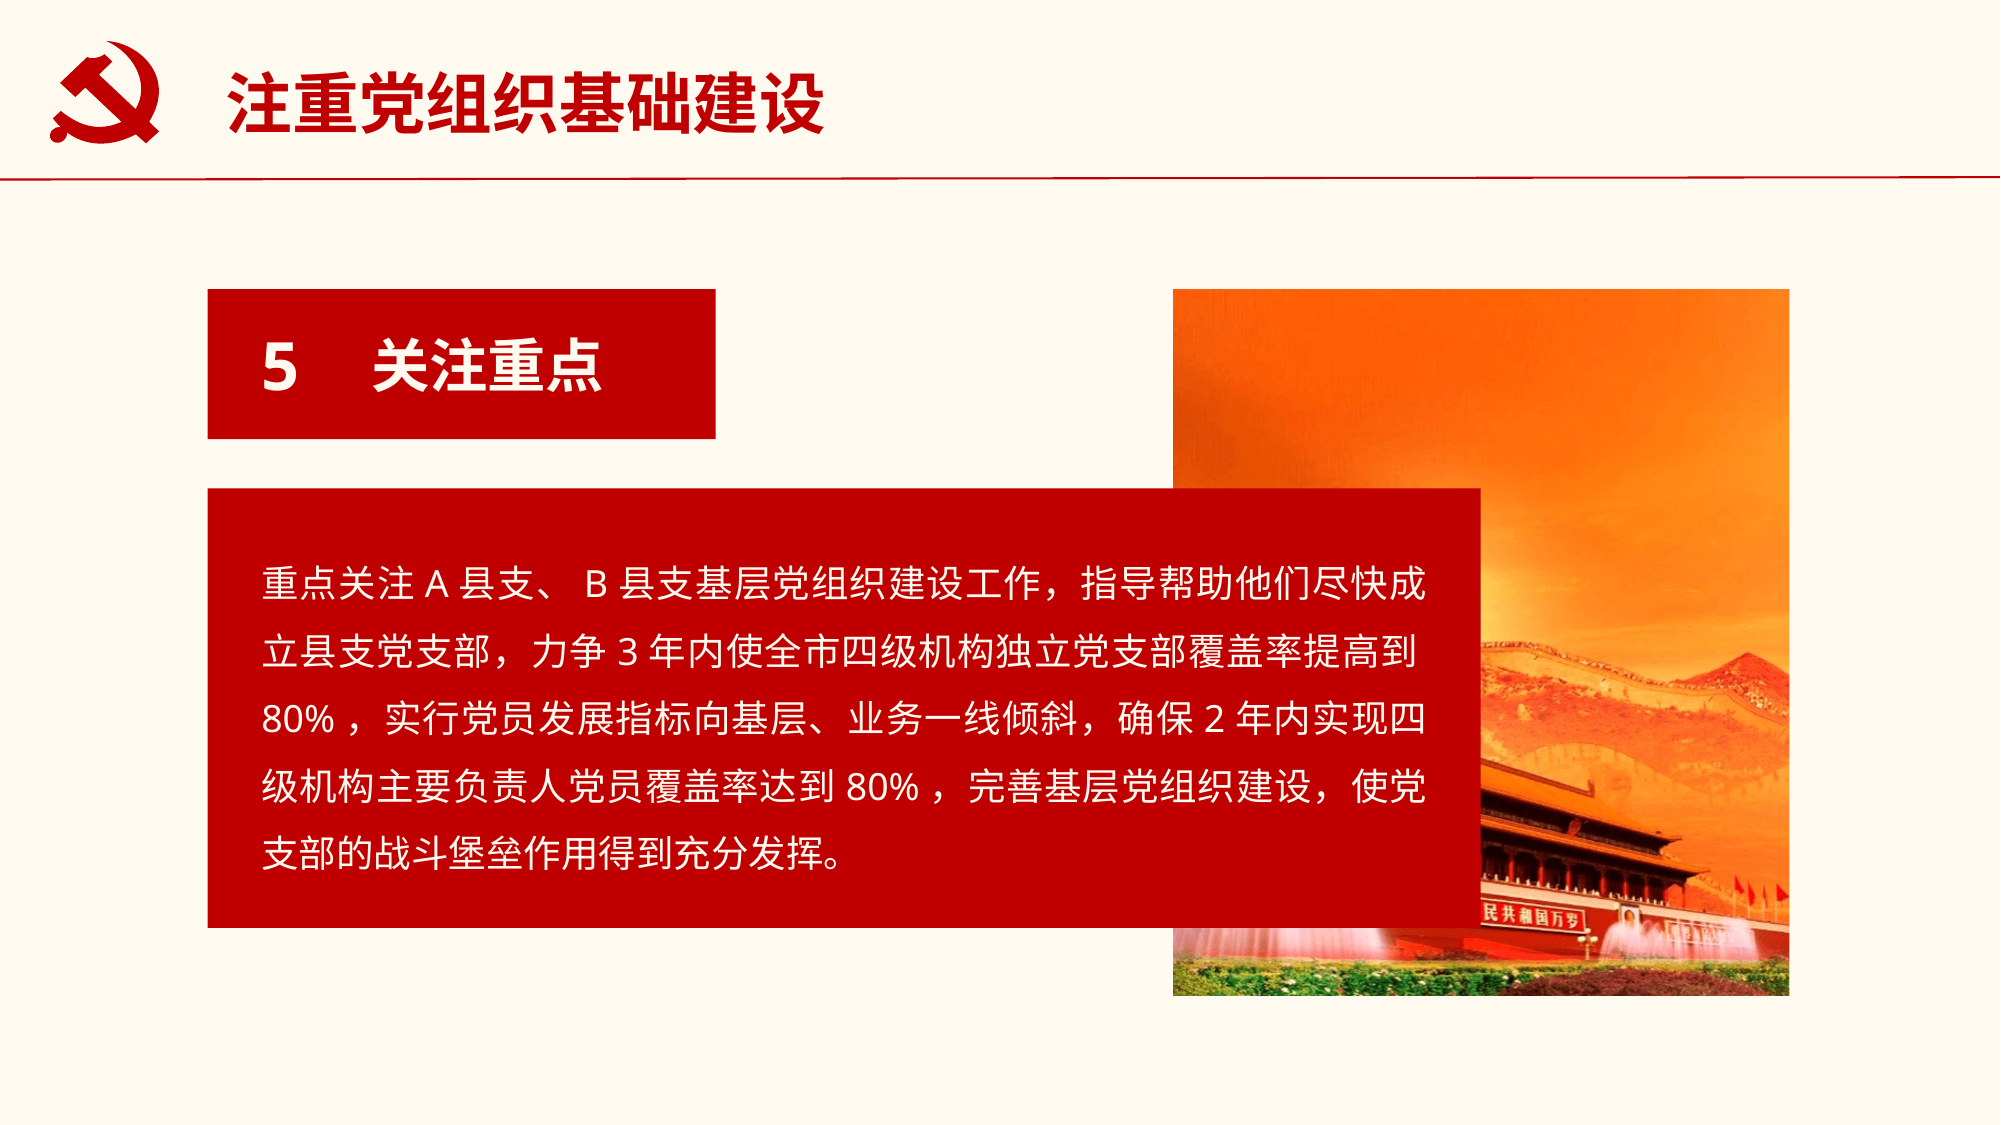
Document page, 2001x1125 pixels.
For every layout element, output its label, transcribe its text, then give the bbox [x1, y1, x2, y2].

text_box [1173, 289, 1790, 997]
text_box 注重党组织基础建设 [210, 54, 842, 149]
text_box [207, 488, 1481, 929]
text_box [207, 289, 716, 440]
